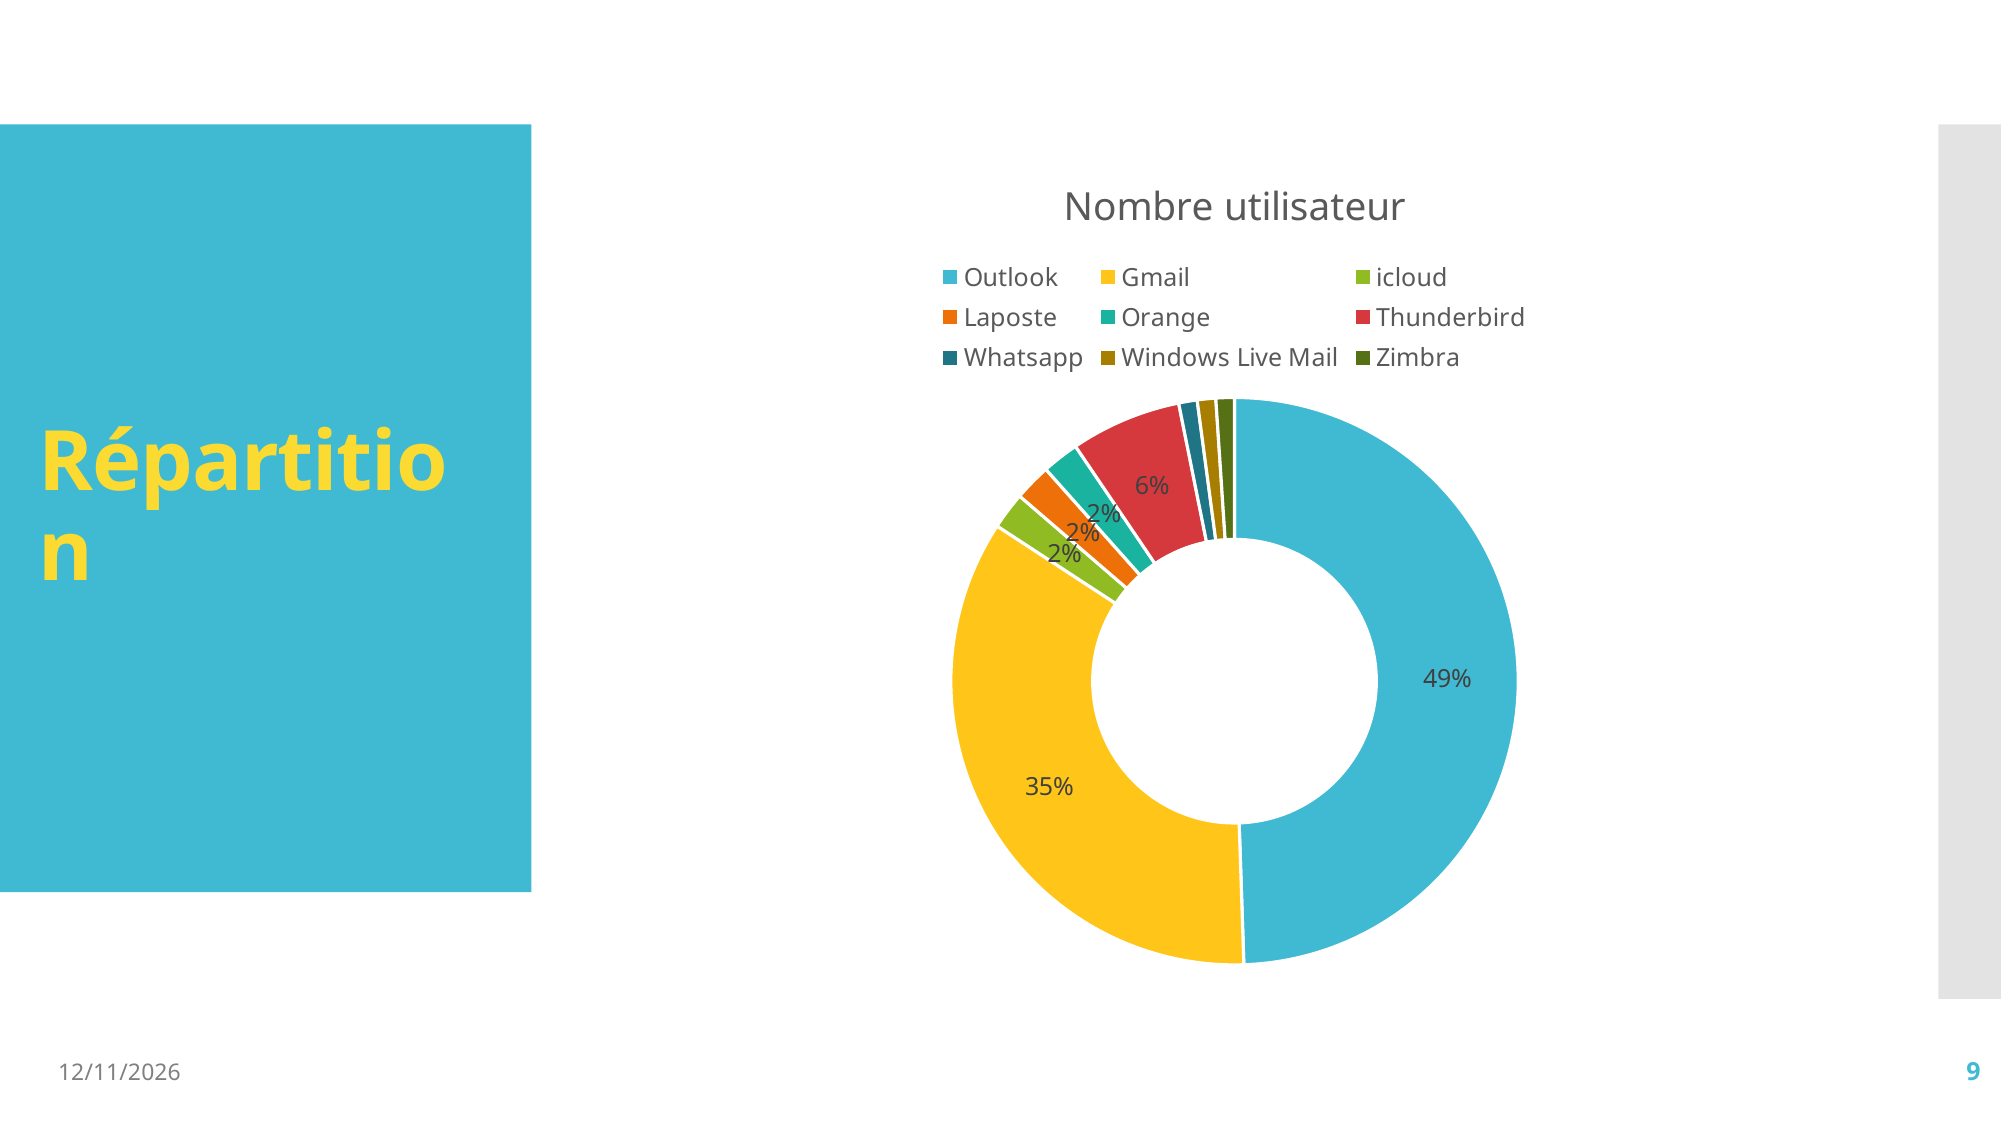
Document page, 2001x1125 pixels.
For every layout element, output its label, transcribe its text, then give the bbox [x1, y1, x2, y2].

chart [634, 141, 1835, 982]
title Répartition [23, 130, 508, 886]
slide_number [43, 1042, 493, 1103]
slide_number 9 [1744, 1042, 1996, 1103]
